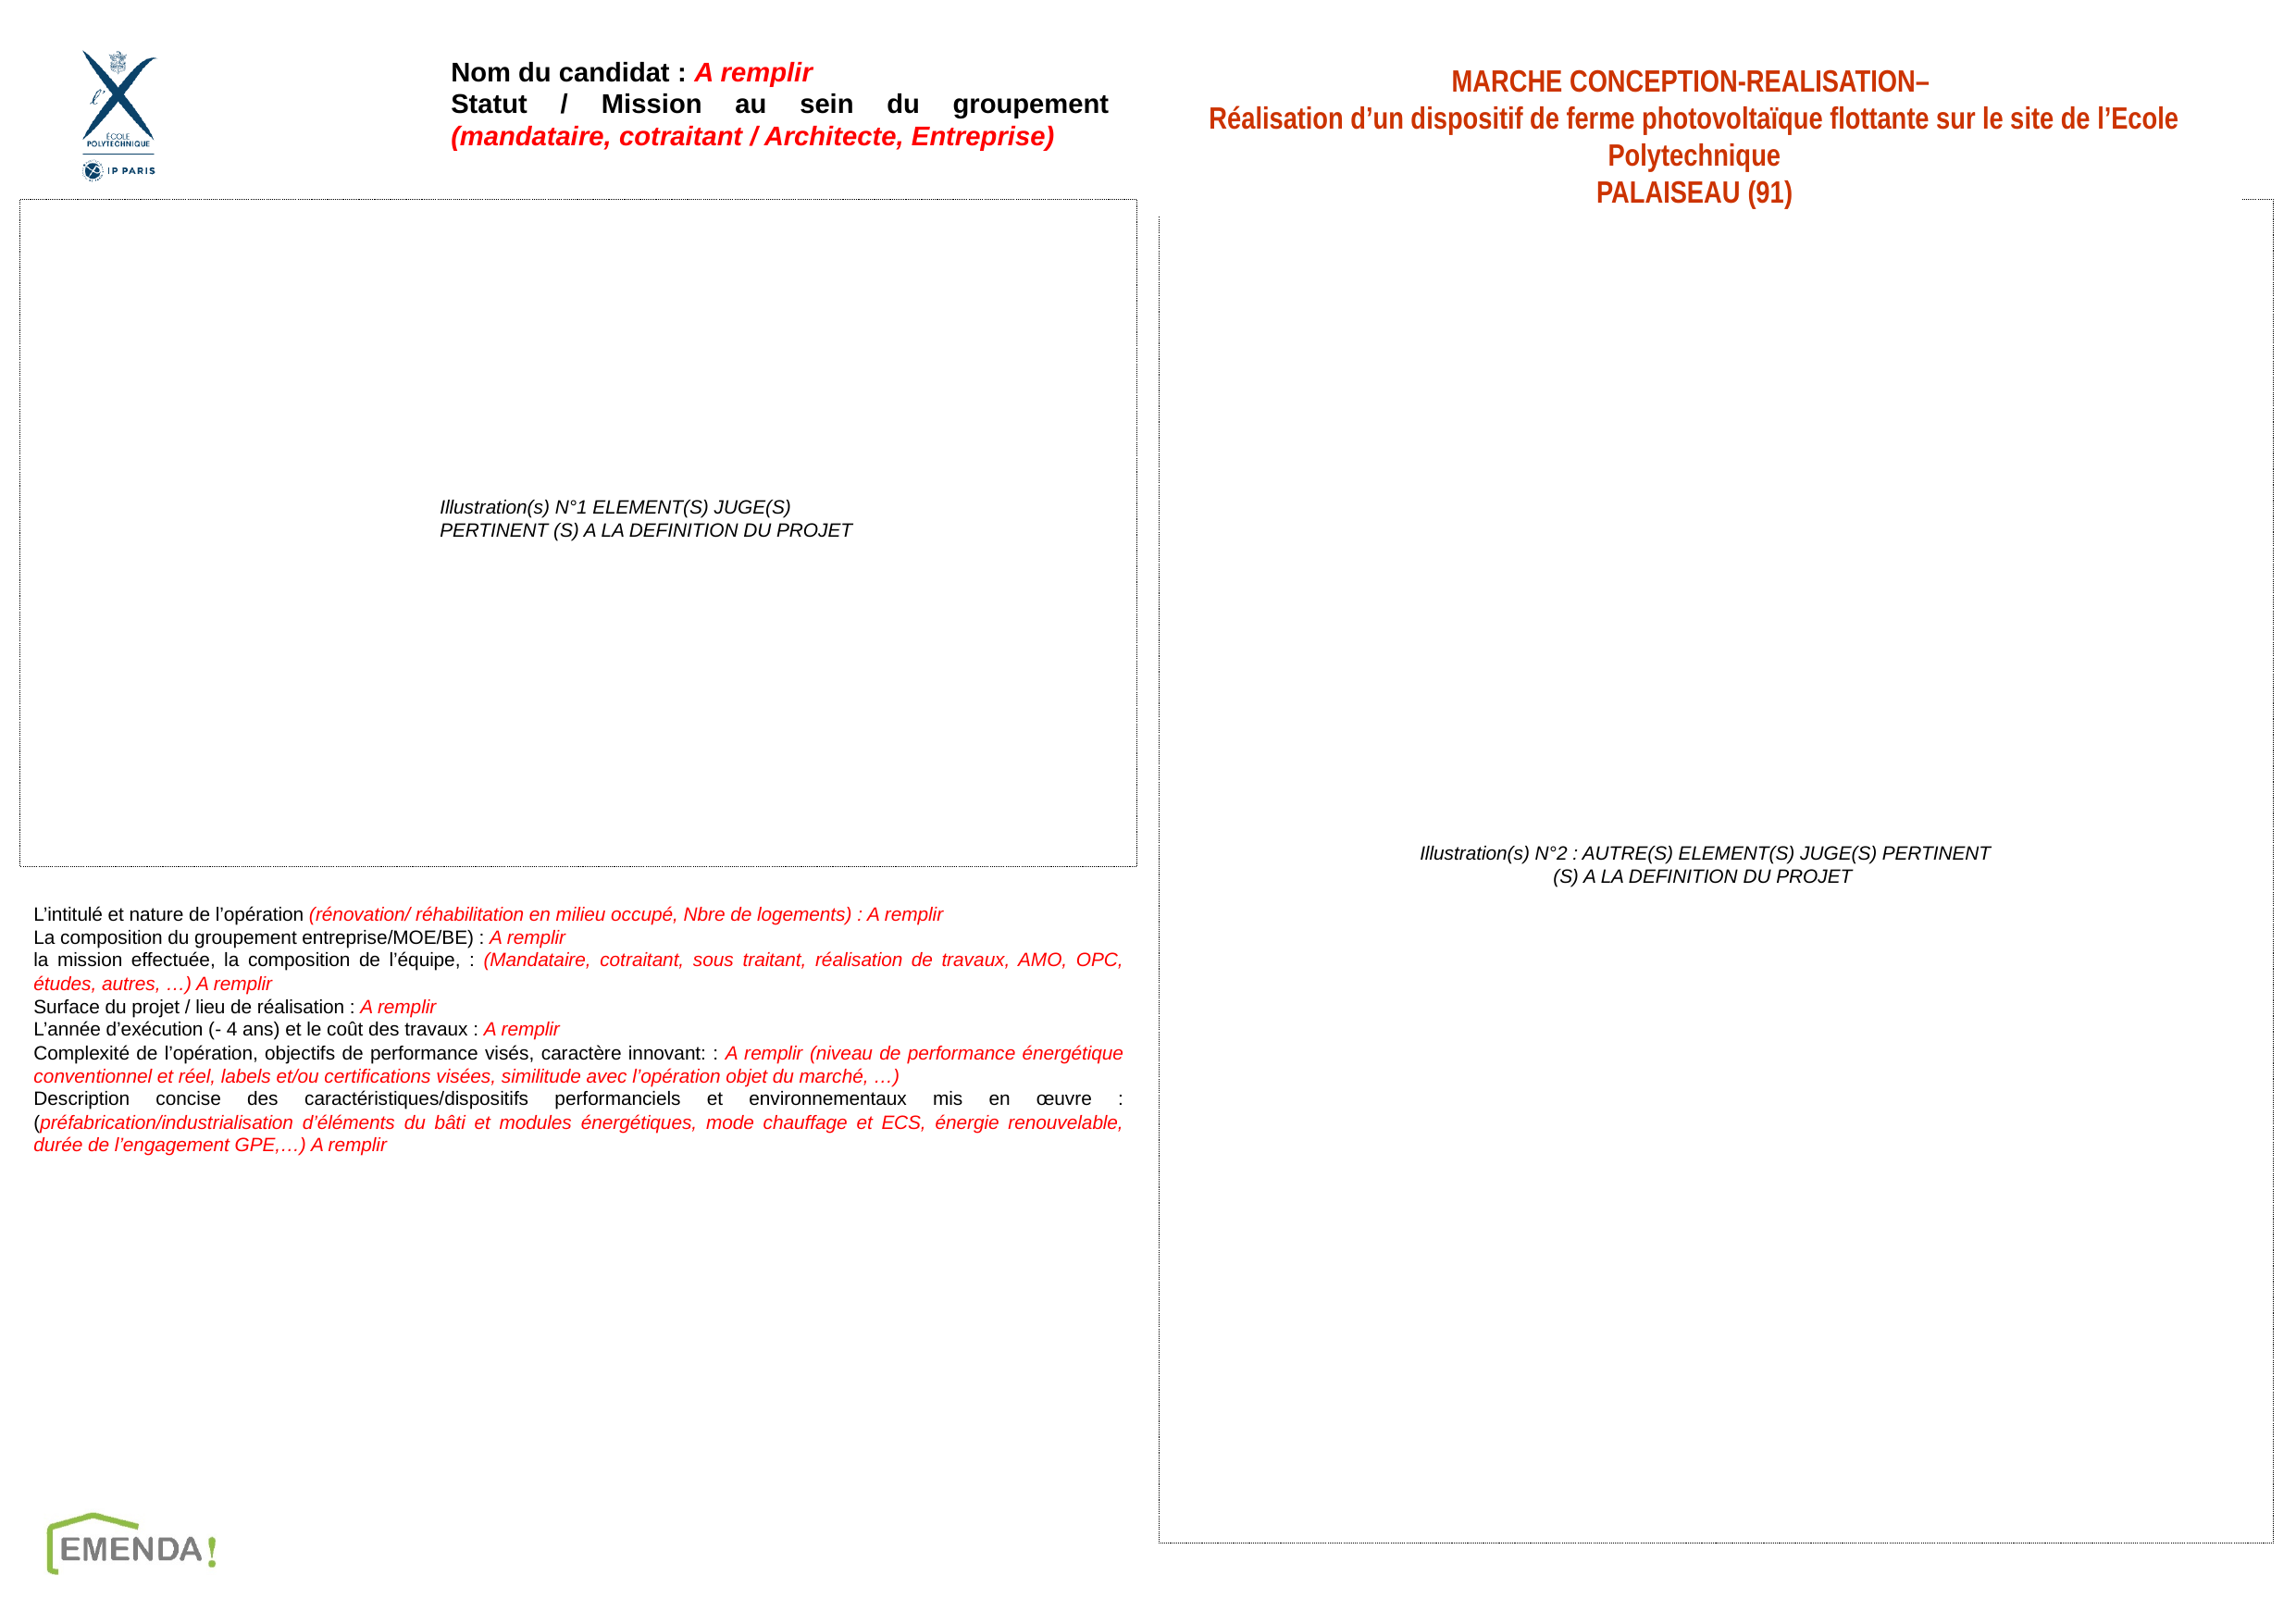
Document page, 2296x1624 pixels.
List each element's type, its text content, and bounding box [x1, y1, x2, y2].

text_box L’intitulé et nature de l’opération (rénovation/ réhabilitation en milieu occupé, Nbre de logements) : A remplir La composition du groupement entreprise/MOE/BE) : A remplir la mission effectuée, la composition de l’équipe, : (Mandataire, cotraitant, sous traitant, réalisation de travaux, AMO, OPC, études, autres, …) A remplir Surface du projet / lieu de réalisation : A remplir L’année d’exécution (- 4 ans) et le coût des travaux : A remplir Complexité de l’opération, objectifs de performance visés, caractère innovant: : A remplir (niveau de performance énergétique conventionnel et réel, labels et/ou certifications visées, similitude avec l’opération objet du marché, …) Description concise des caractéristiques/dispositifs performanciels et environnementaux mis en œuvre : (préfabrication/industrialisation d’éléments du bâti et modules énergétiques, mode chauffage et ECS, énergie renouvelable, durée de l’engagement GPE,…) A remplir [19, 894, 1137, 1510]
text_box [1159, 199, 2274, 1543]
text_box Nom du candidat : A remplir Statut / Mission au sein du groupement (mandataire, cotraitant / Architecte, Entreprise) [437, 47, 1123, 159]
picture [66, 32, 176, 192]
text_box MARCHE CONCEPTION-REALISATION– Réalisation d’un dispositif de ferme photovoltaïque flottante sur le site de l’Ecole Polytechnique PALAISEAU (91) [1148, 54, 2241, 217]
picture [43, 1508, 226, 1579]
text_box Illustration(s) N°1 ELEMENT(S) JUGE(S) PERTINENT (S) A LA DEFINITION DU PROJET [426, 488, 919, 549]
text_box [19, 199, 1137, 867]
text_box Illustration(s) N°2 : AUTRE(S) ELEMENT(S) JUGE(S) PERTINENT (S) A LA DEFINITION DU PROJET [1398, 834, 2012, 894]
text_box Inscrire le nom du mandataire [316, 128, 799, 172]
